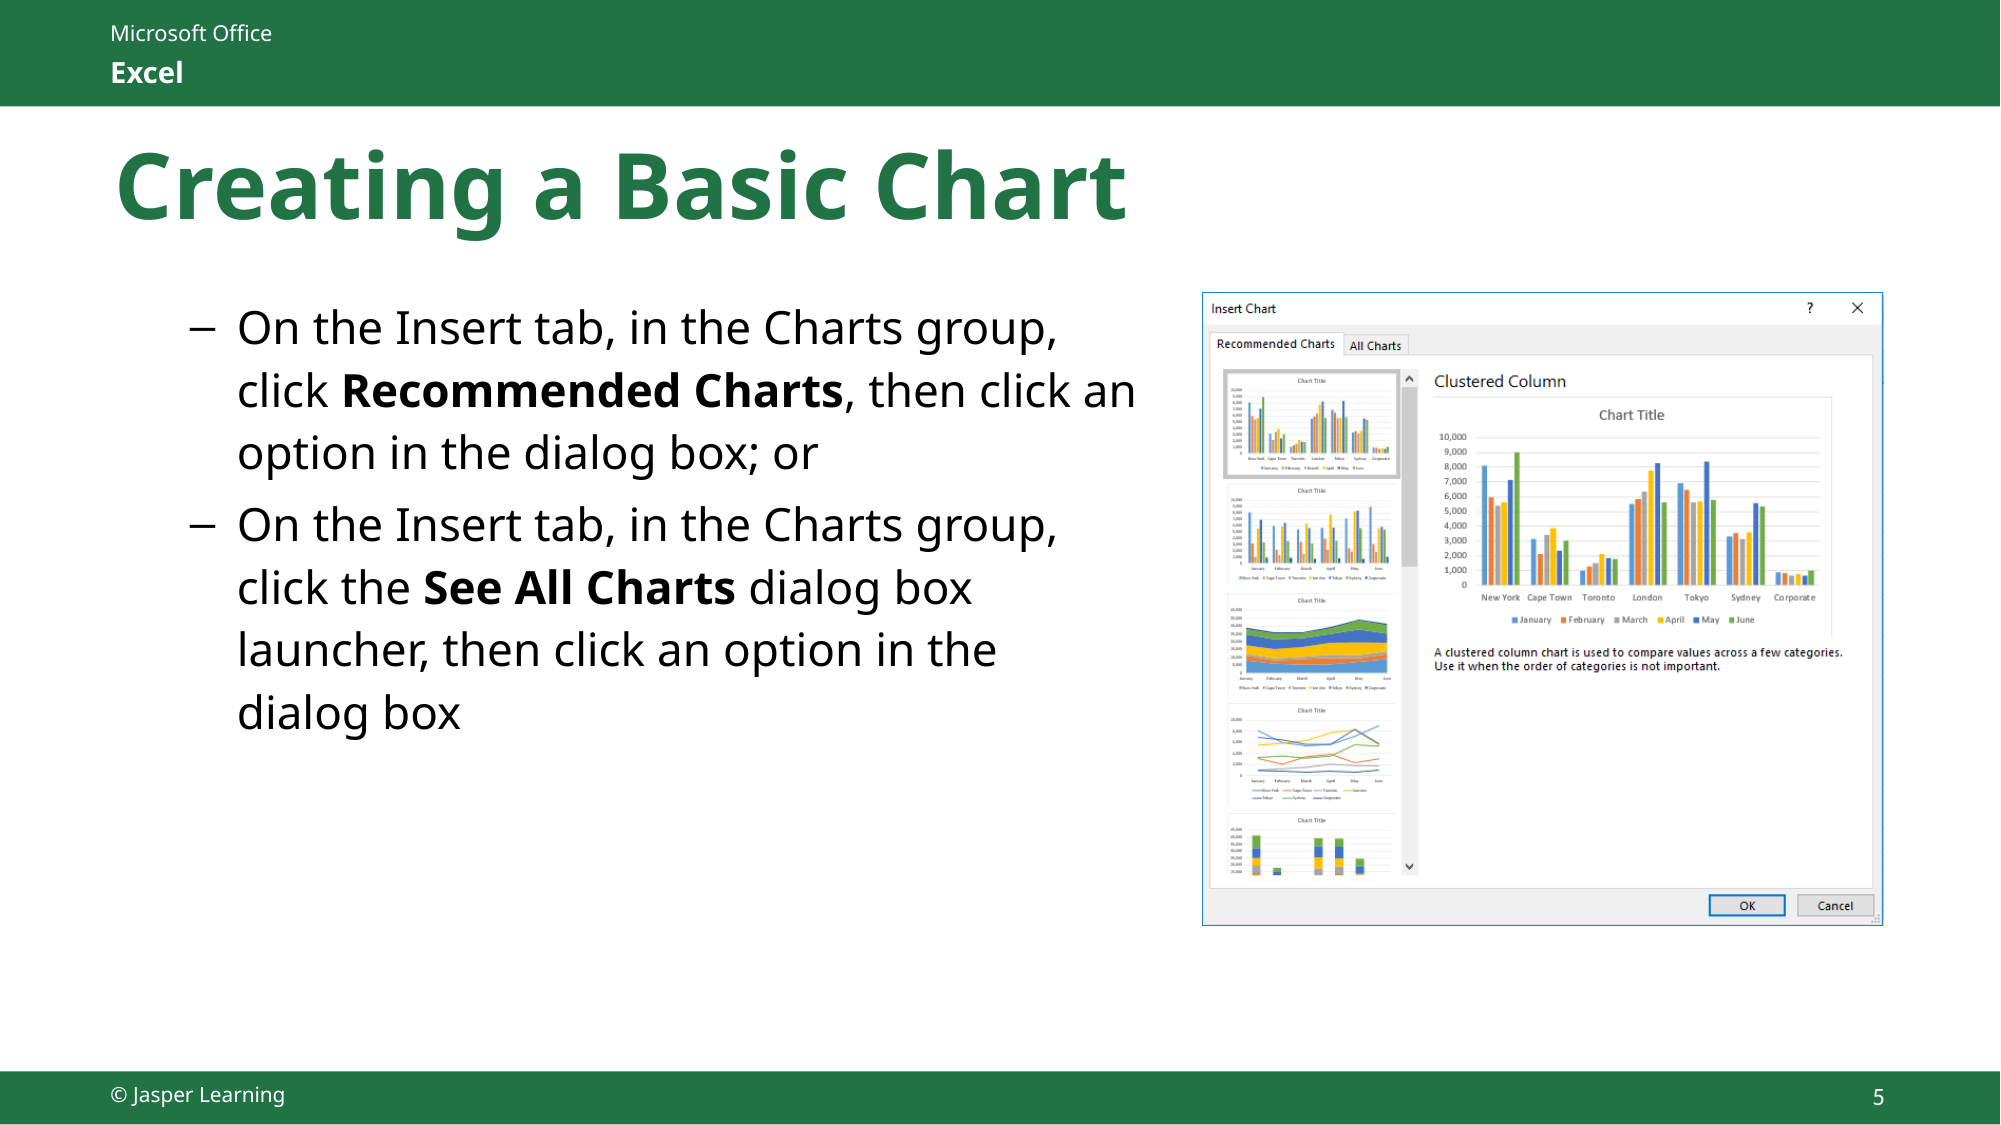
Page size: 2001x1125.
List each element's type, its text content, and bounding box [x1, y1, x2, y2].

footer © Jasper Learning [95, 1065, 729, 1125]
title Creating a Basic Chart [99, 118, 1866, 248]
slide_number 5 [1433, 1065, 1900, 1125]
picture [1202, 292, 1885, 926]
list On the Insert tab, in the Charts group, click Recommended Charts, then click an option in the dialog box; or On the Insert tab, in the Charts group, click the See All Charts dialog box launcher, then click an option in the dialog box [99, 283, 1154, 1026]
